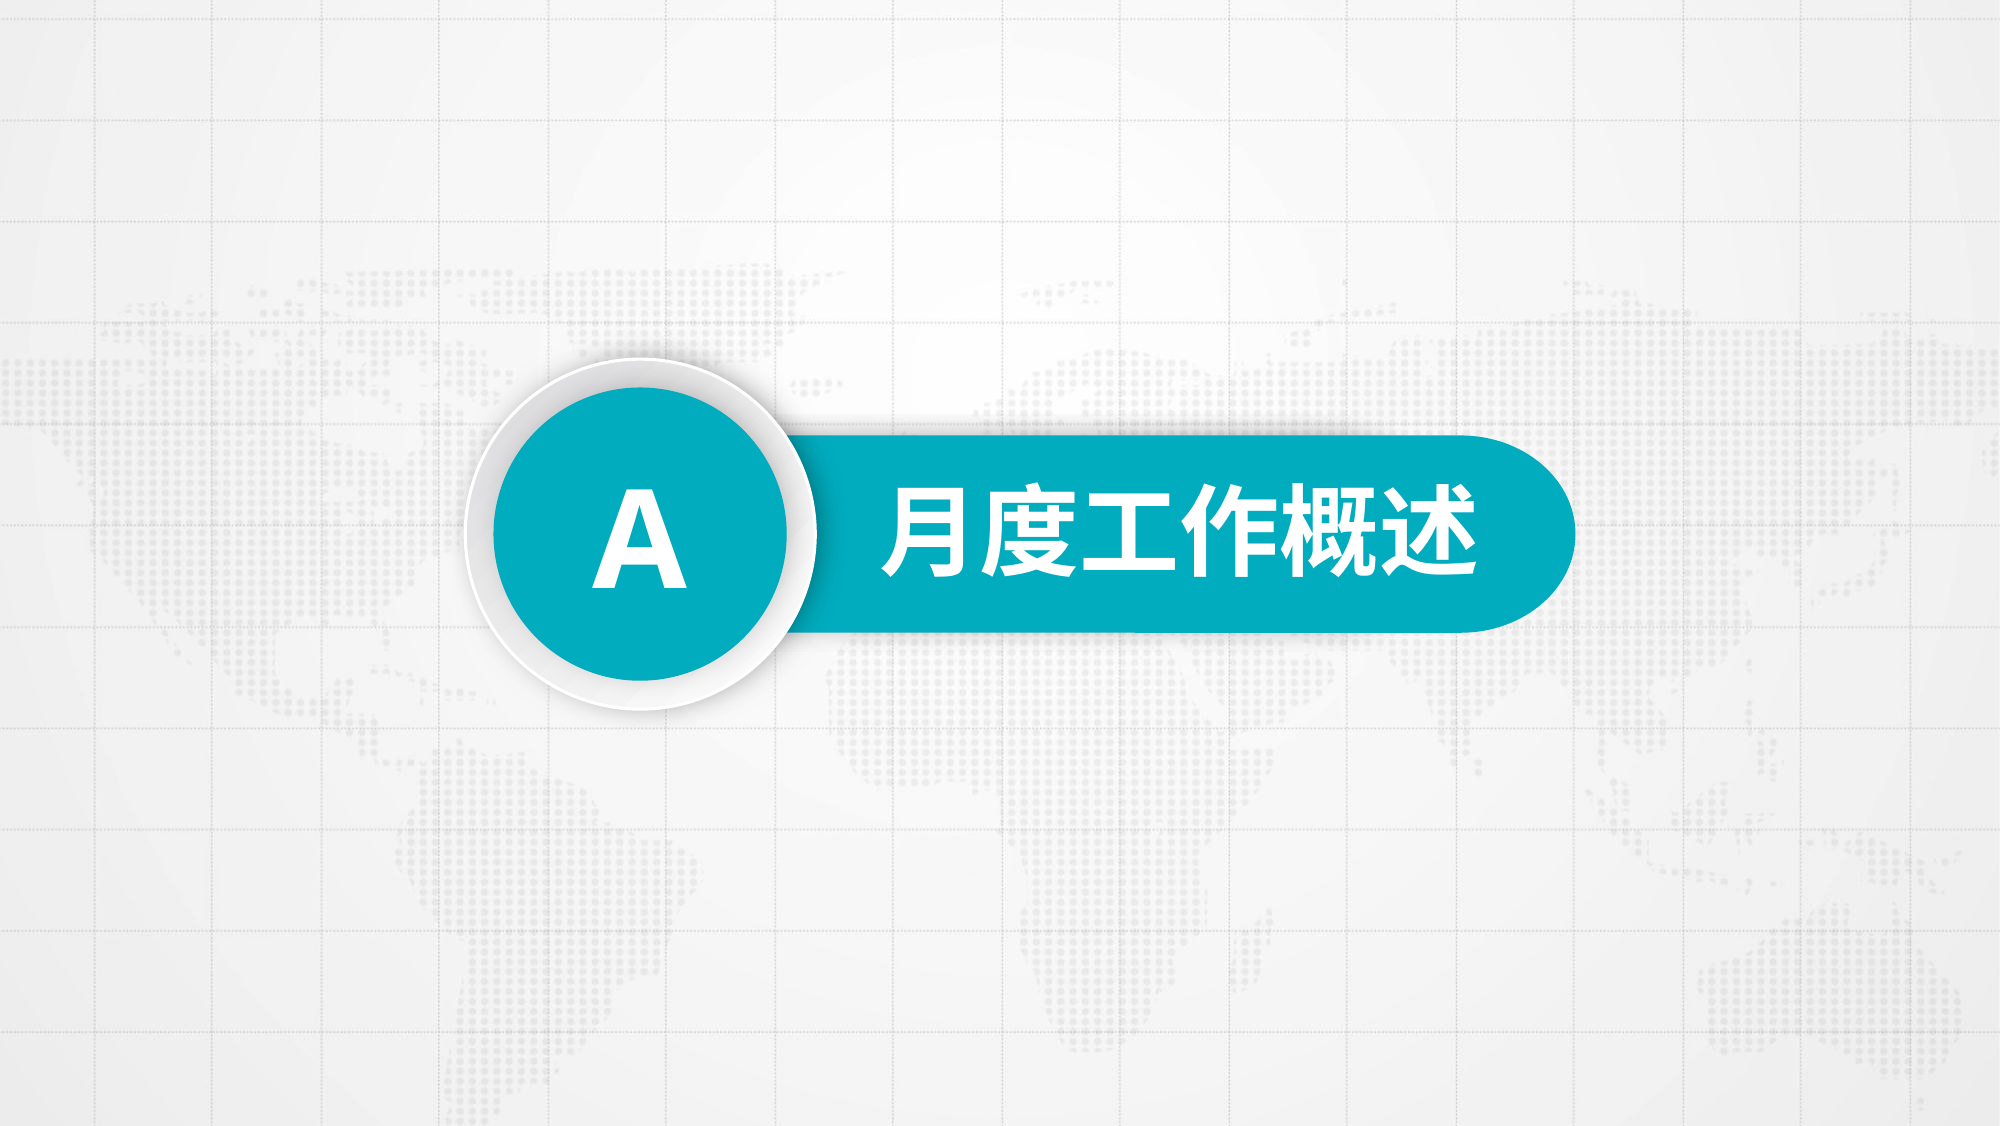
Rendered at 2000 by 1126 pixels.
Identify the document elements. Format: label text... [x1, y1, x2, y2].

text_box [464, 358, 817, 711]
text_box [492, 386, 788, 682]
text_box [810, 434, 1577, 634]
text_box A [577, 443, 703, 623]
picture [0, 0, 2000, 1126]
text_box 月度工作概述 [865, 461, 1541, 596]
